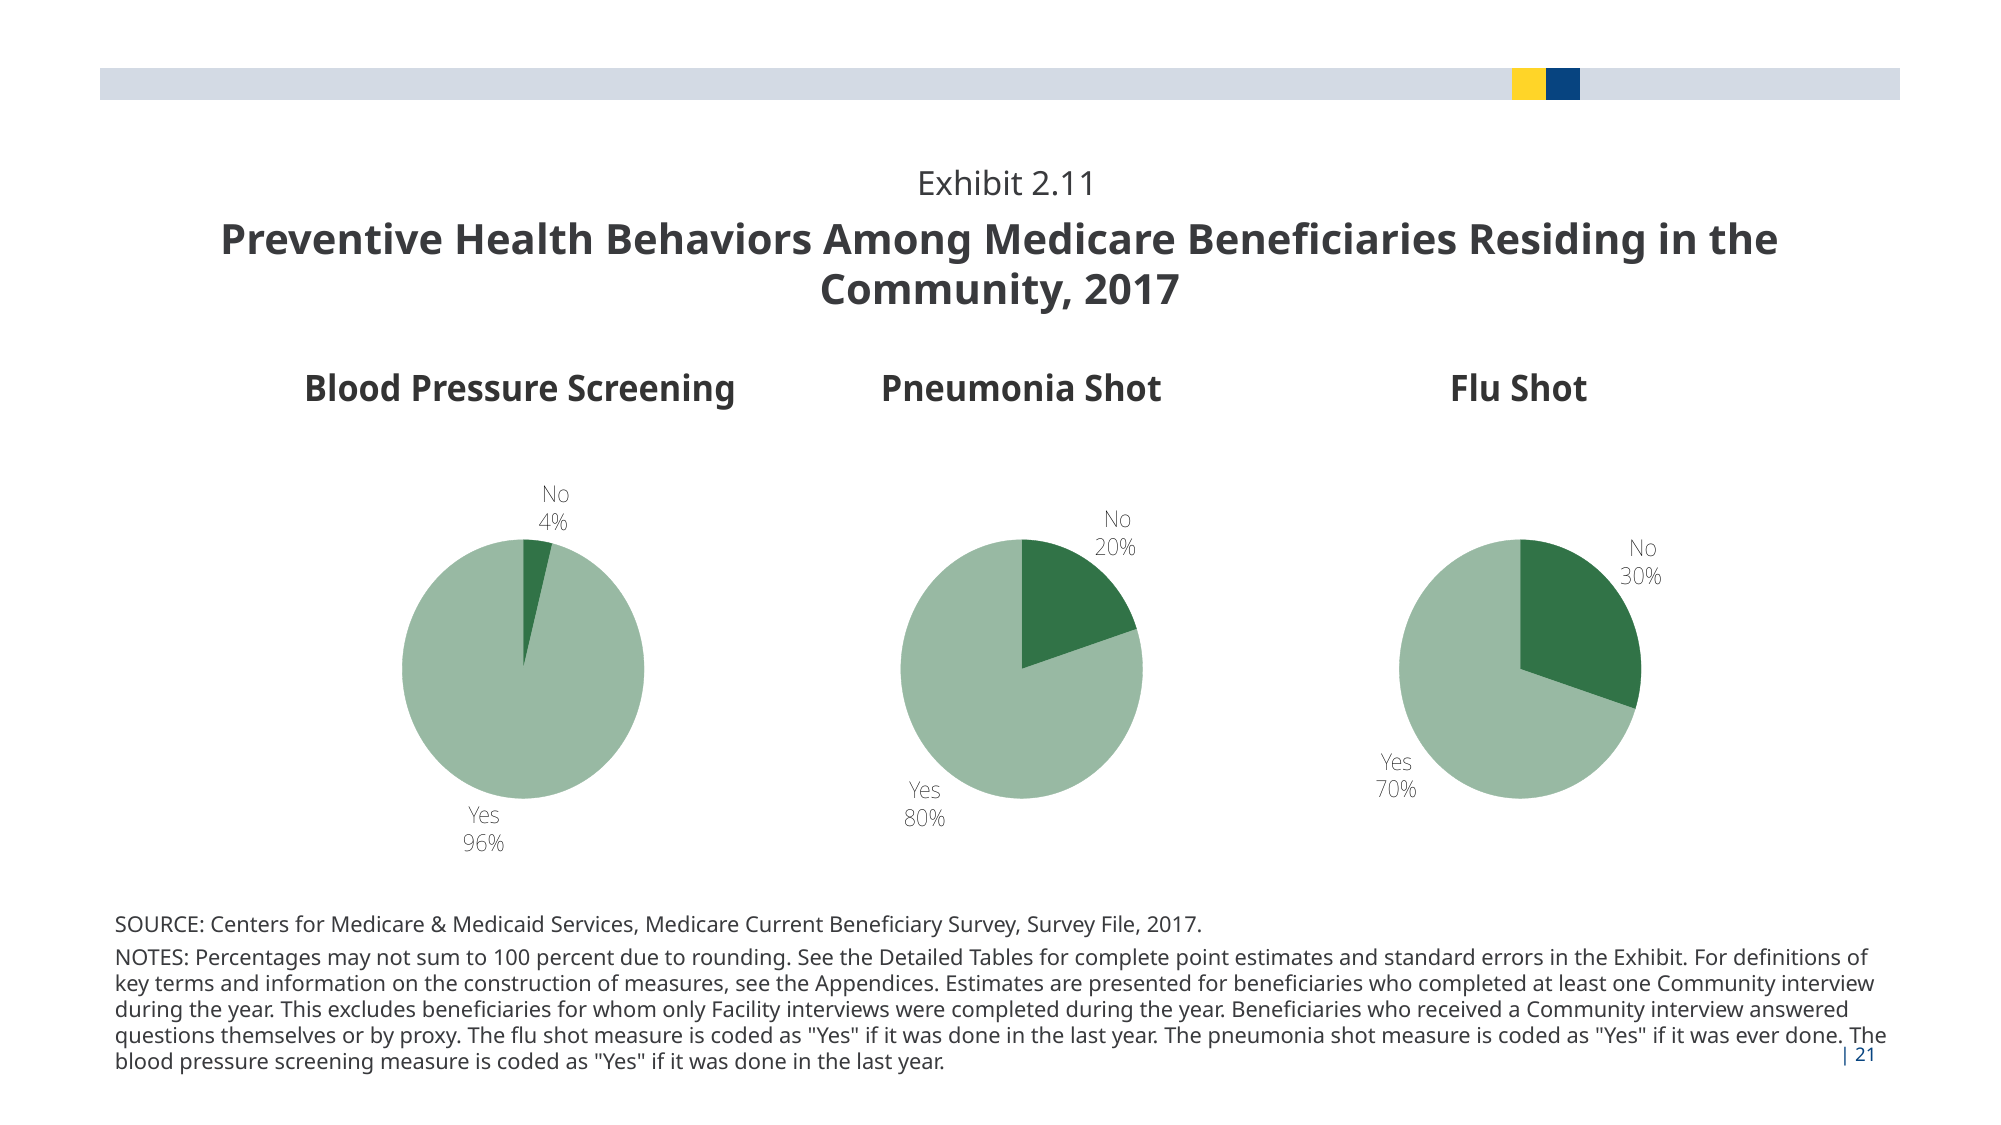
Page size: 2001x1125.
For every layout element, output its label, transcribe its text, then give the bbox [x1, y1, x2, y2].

list Preventive Health Behaviors Among Medicare Beneficiaries Residing in the Community, 2017 [99, 213, 1900, 300]
list SOURCE: Centers for Medicare & Medicaid Services, Medicare Current Beneficiary Survey, Survey File, 2017. NOTES: Percentages may not sum to 100 percent due to rounding. See the Detailed Tables for complete point estimates and standard errors in the Exhibit. For definitions of key terms and information on the construction of measures, see the Appendices. Estimates are presented for beneficiaries who completed at least one Community interview during the year. This excludes beneficiaries for whom only Facility interviews were completed during the year. Beneficiaries who received a Community interview answered questions themselves or by proxy. The flu shot measure is coded as "Yes" if it was done in the last year. The pneumonia shot measure is coded as "Yes" if it was ever done. The blood pressure screening measure is coded as "Yes" if it was done in the last year. [99, 903, 1900, 1100]
title Exhibit 2.11 [99, 154, 1900, 213]
picture [257, 337, 1788, 883]
